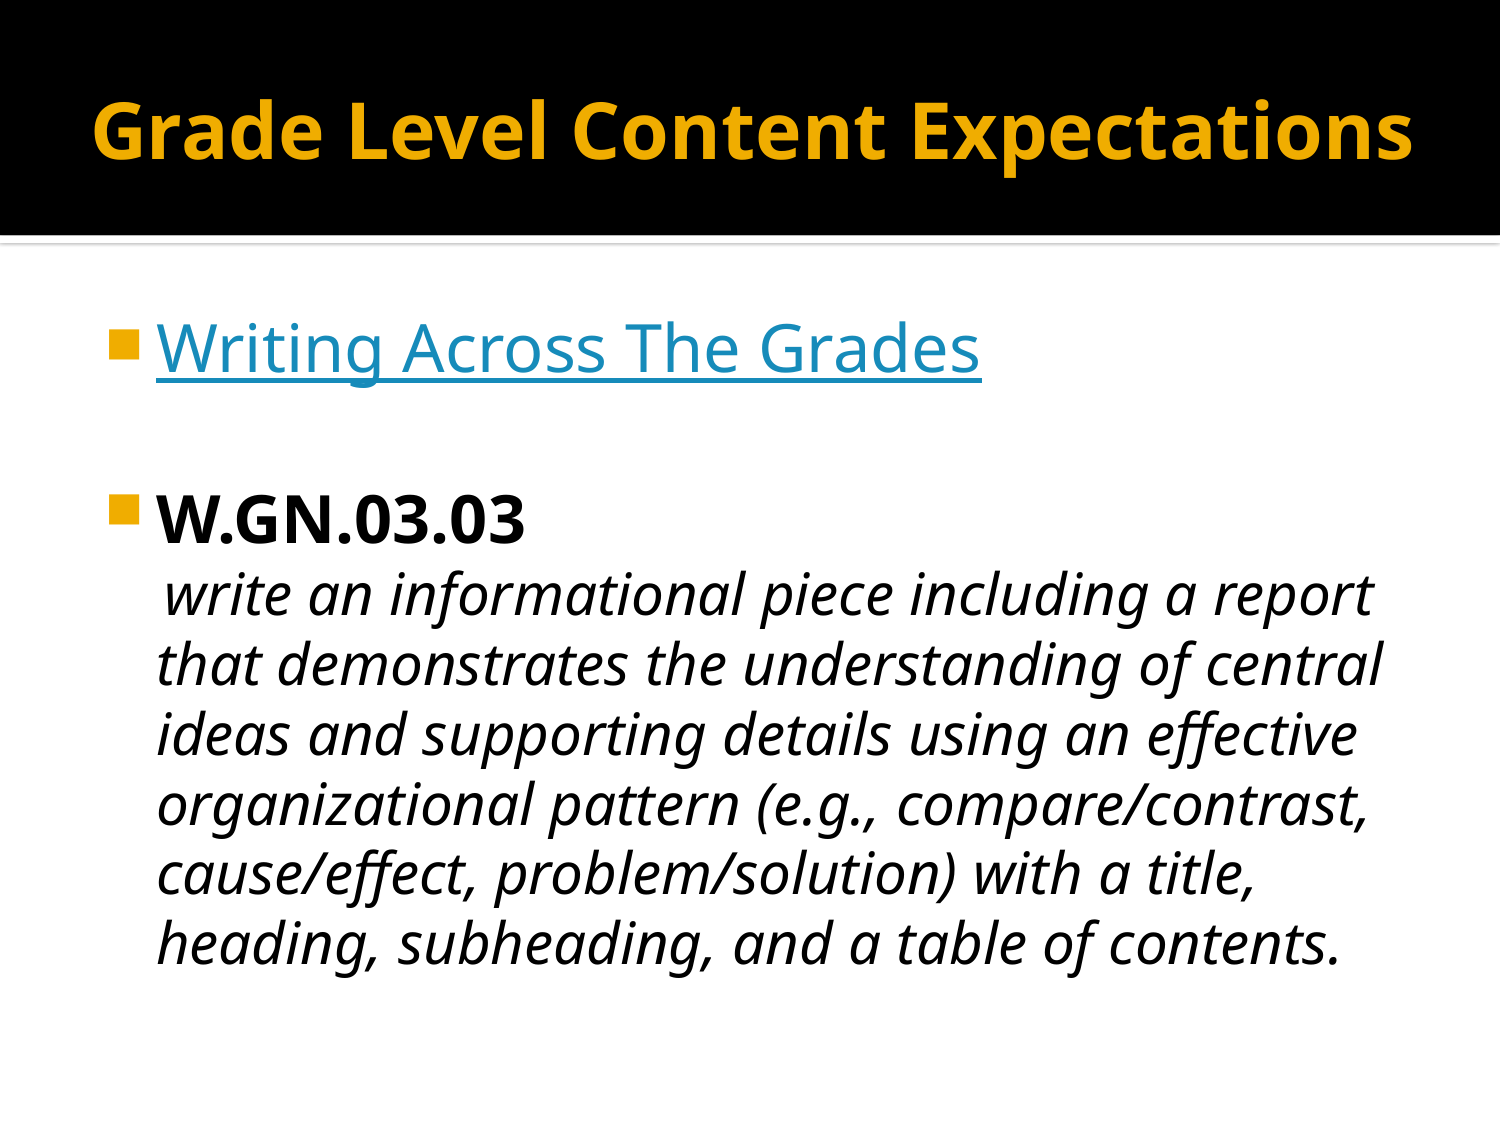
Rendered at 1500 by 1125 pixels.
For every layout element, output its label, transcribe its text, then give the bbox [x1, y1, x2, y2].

list Writing Across The Grades W.GN.03.03 write an informational piece including a report that demonstrates the understanding of central ideas and supporting details using an effective organizational pattern (e.g., compare/contrast, cause/effect, problem/solution) with a title, heading, subheading, and a table of contents. [75, 291, 1425, 1050]
title Grade Level Content Expectations [75, 25, 1425, 231]
